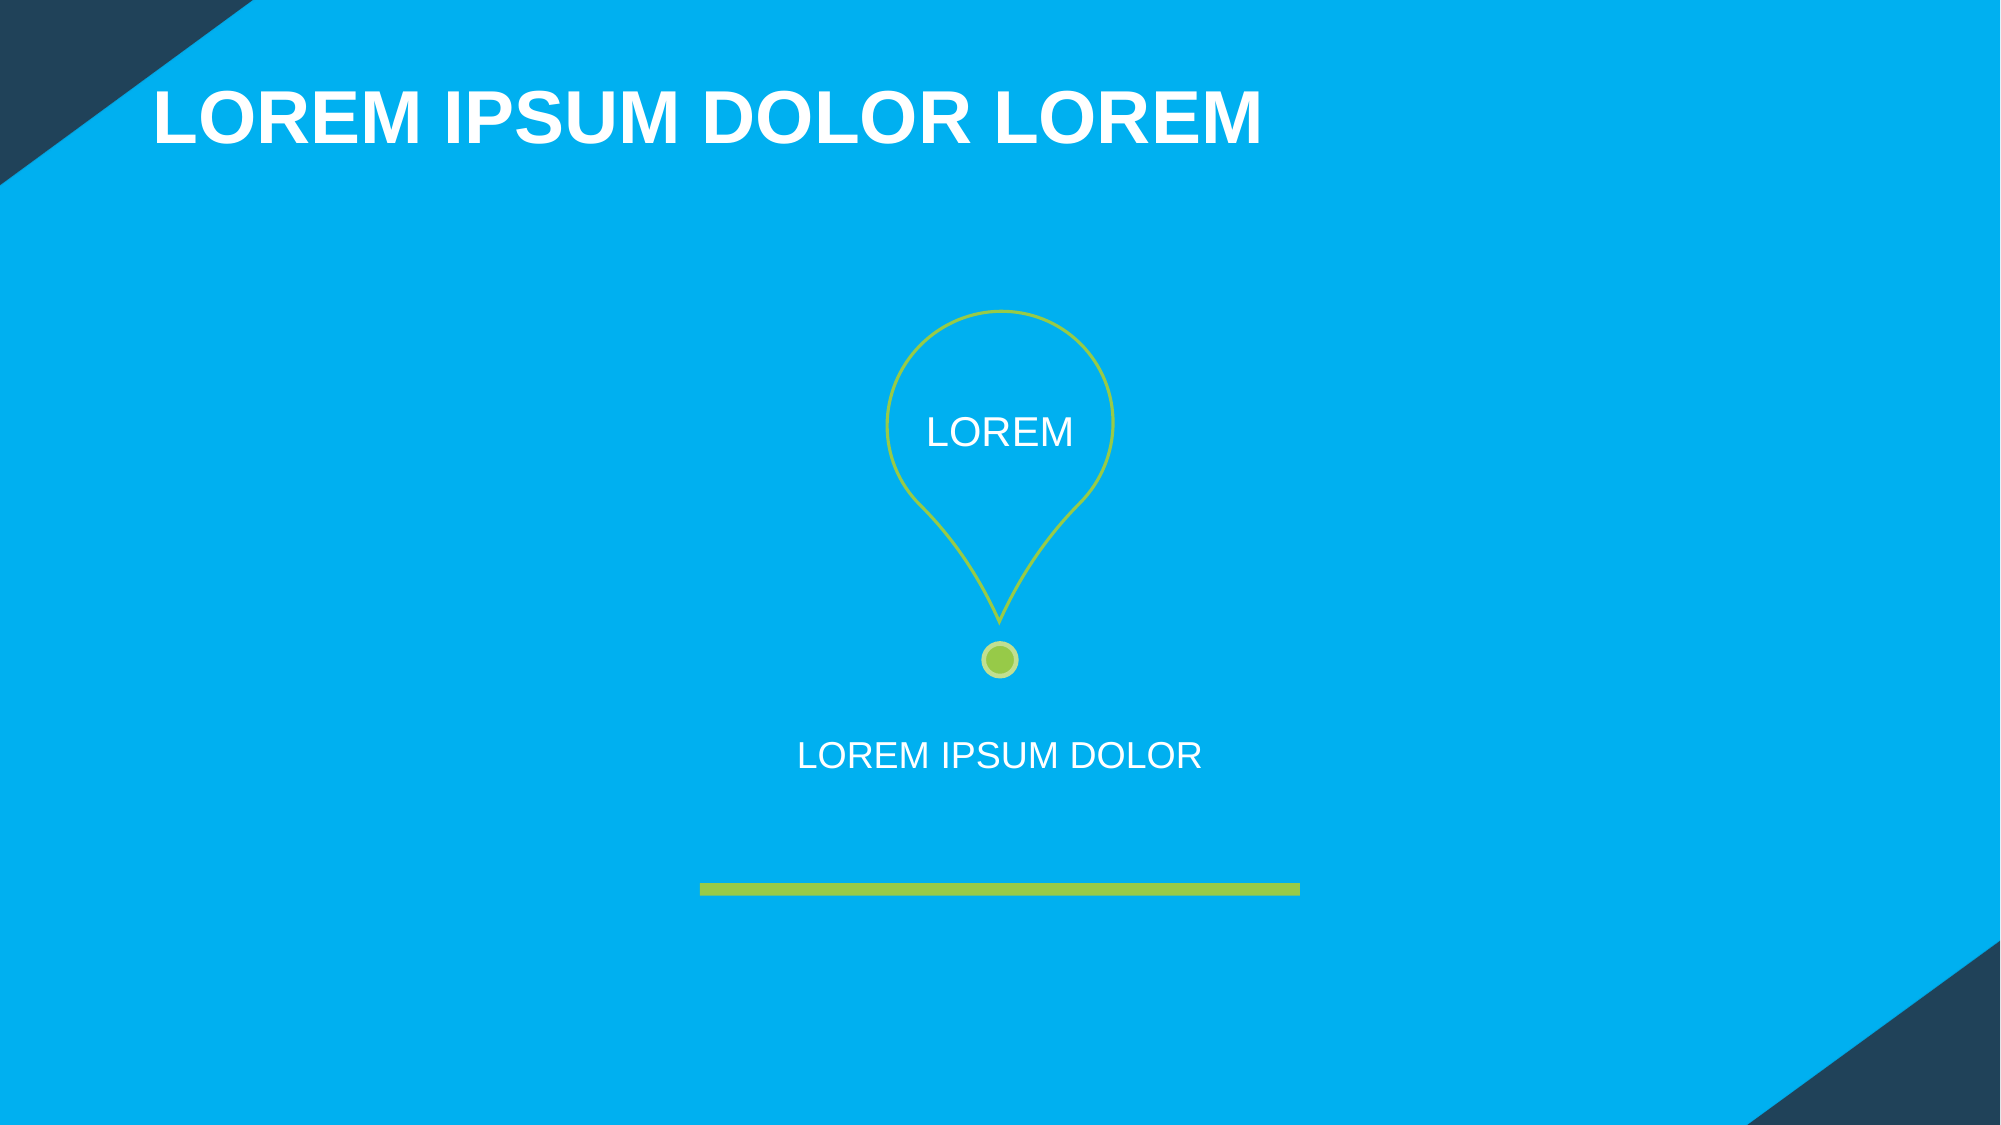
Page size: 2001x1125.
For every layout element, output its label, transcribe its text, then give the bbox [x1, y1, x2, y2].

picture [1750, 942, 2001, 1125]
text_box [621, 315, 1379, 896]
text_box LOREM IPSUM DOLOR LOREM [137, 59, 1863, 179]
picture [0, 0, 250, 183]
